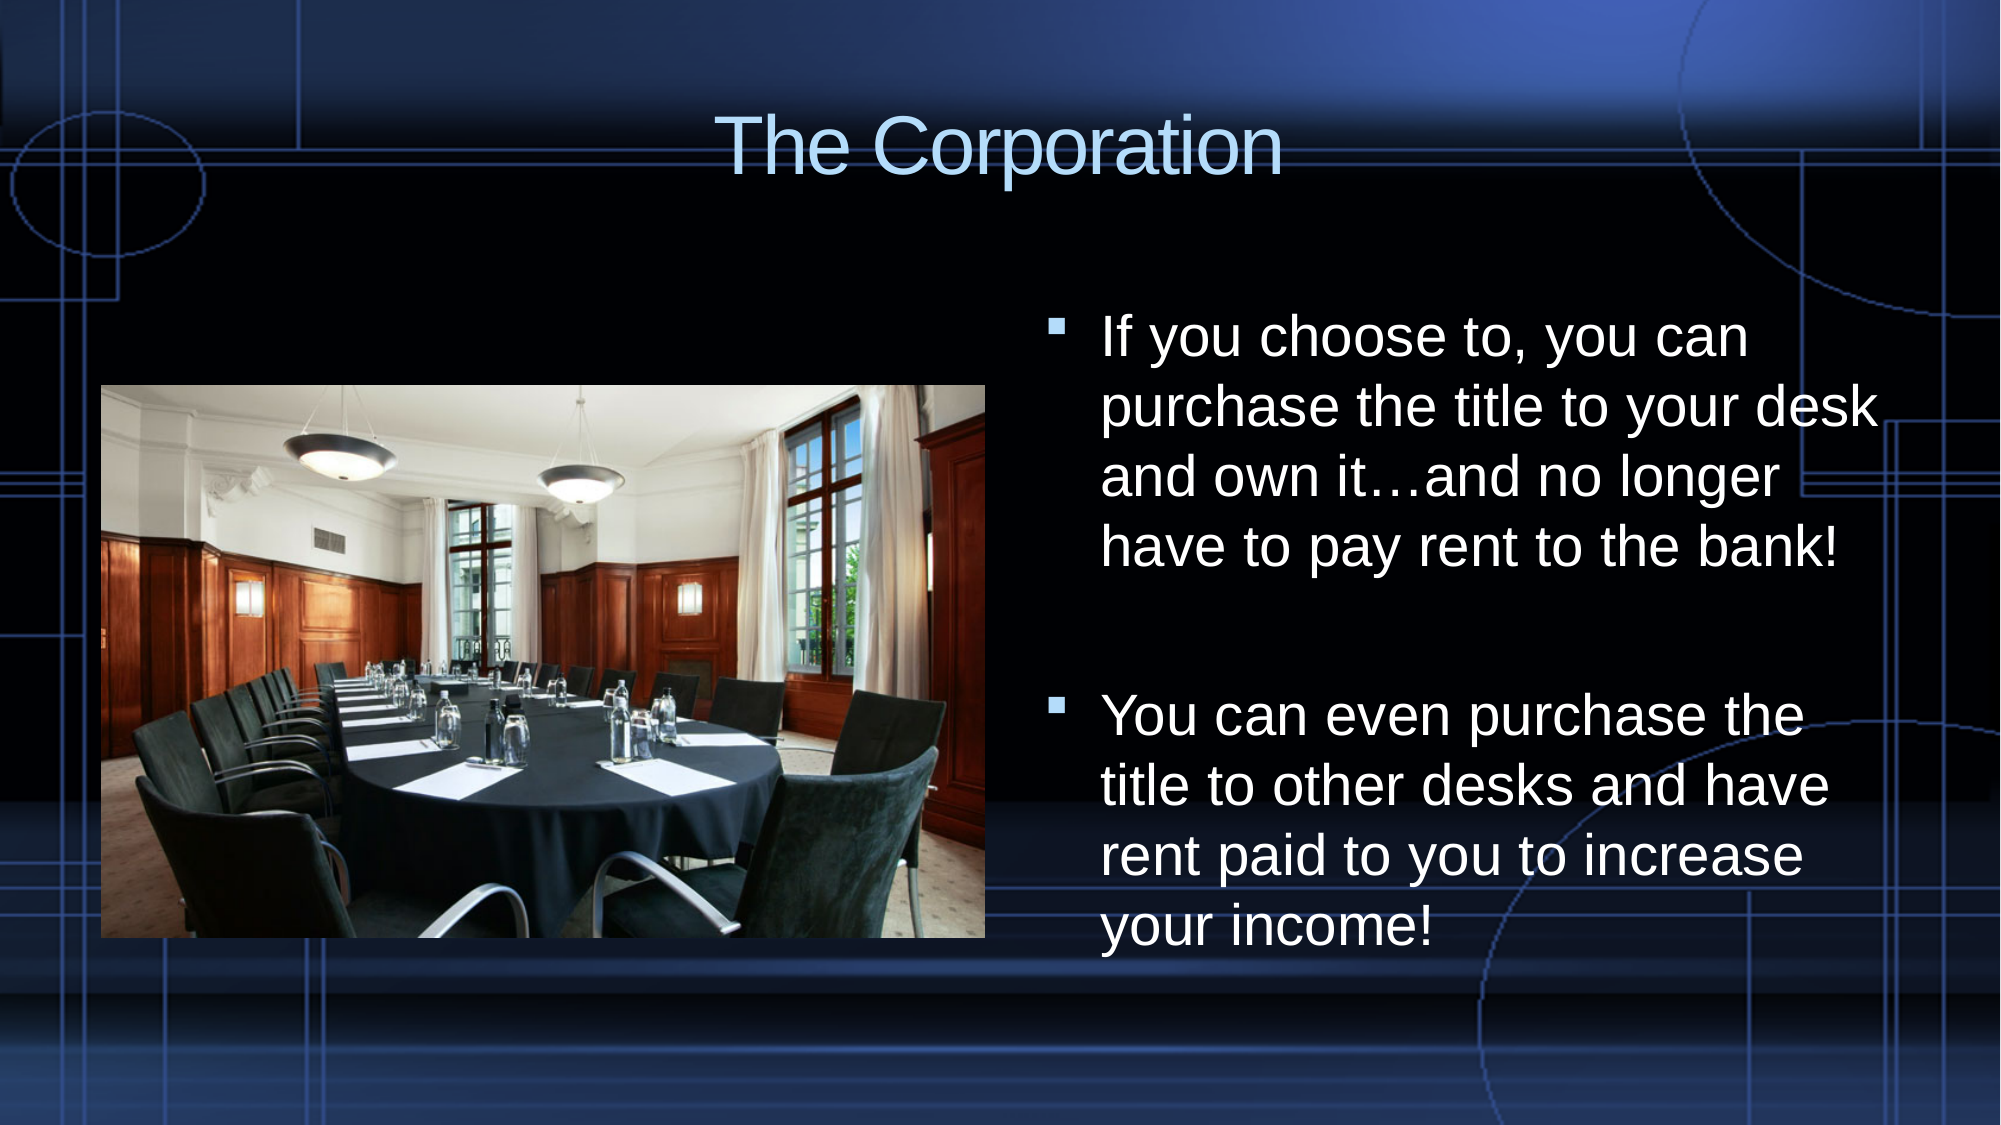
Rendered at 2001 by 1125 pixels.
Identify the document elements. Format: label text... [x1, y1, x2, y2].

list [100, 385, 986, 939]
list If you choose to, you can purchase the title to your desk and own it…and no longer have to pay rent to the bank! You can even purchase the title to other desks and have rent paid to you to increase your income! [1018, 290, 1902, 1033]
picture [0, 0, 2001, 1125]
title The Corporation [99, 83, 1900, 234]
